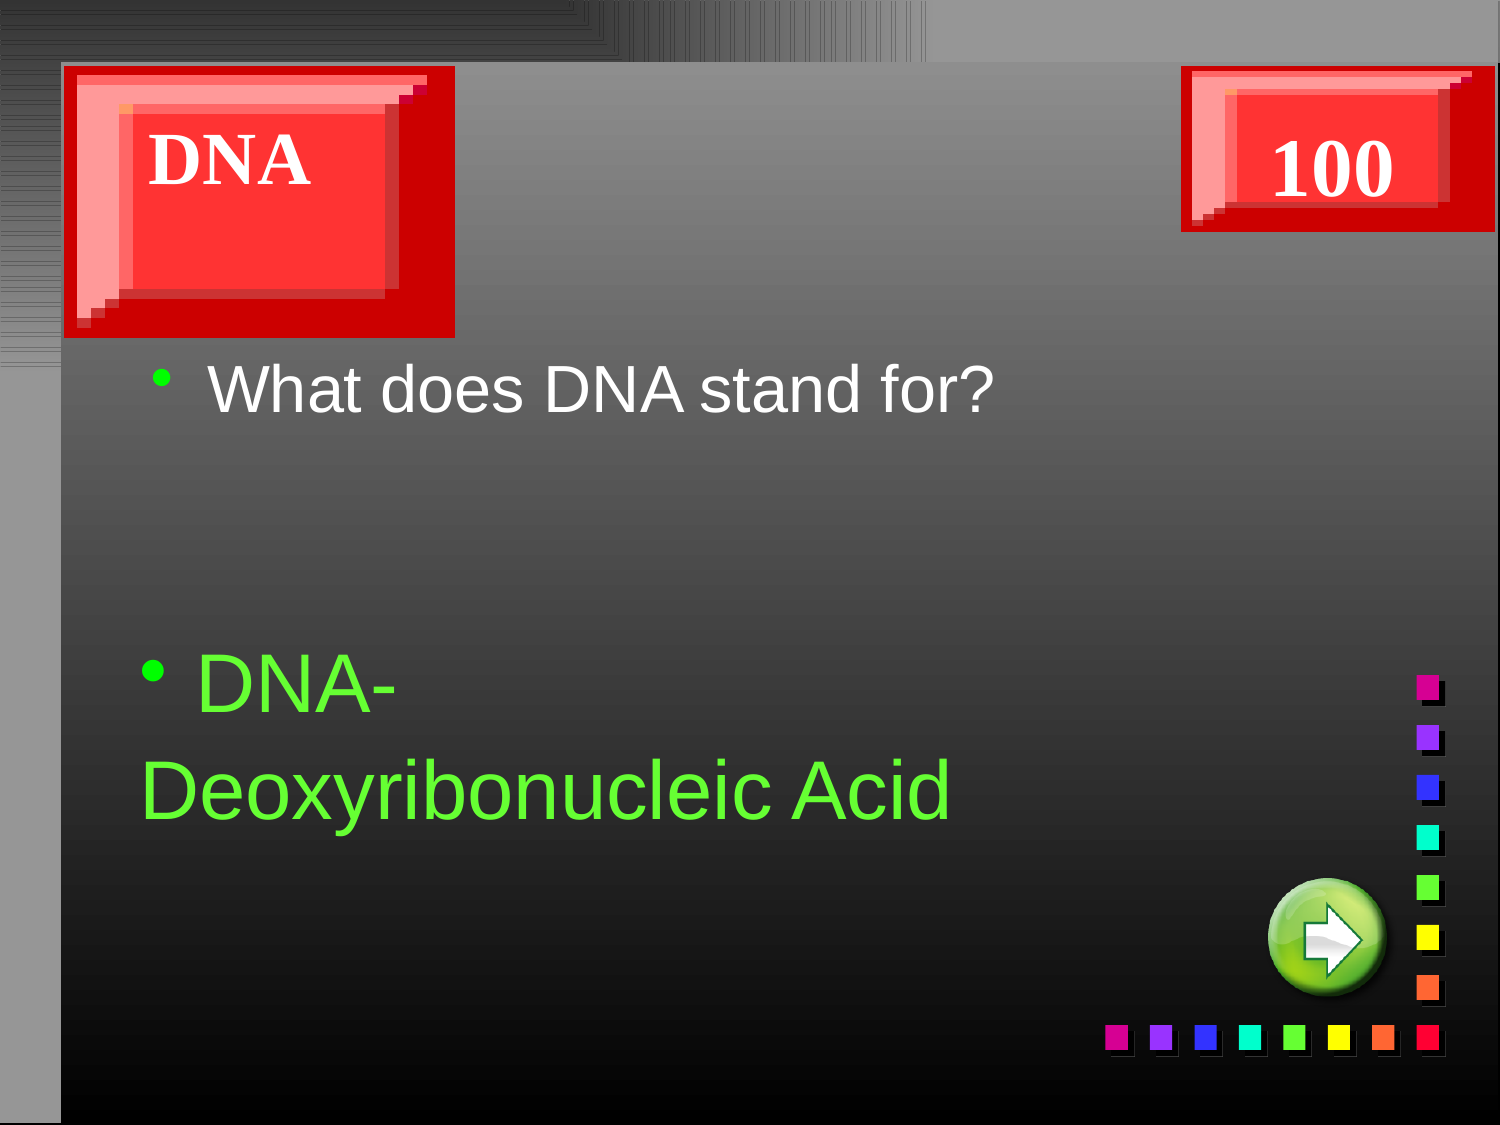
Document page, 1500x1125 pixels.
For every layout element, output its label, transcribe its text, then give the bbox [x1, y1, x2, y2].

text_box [64, 66, 479, 339]
picture [1257, 869, 1402, 1014]
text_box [1180, 66, 1495, 232]
list DNA- Deoxyribonucleic Acid [123, 633, 1247, 1012]
text_box What does DNA stand for? [135, 338, 1411, 610]
